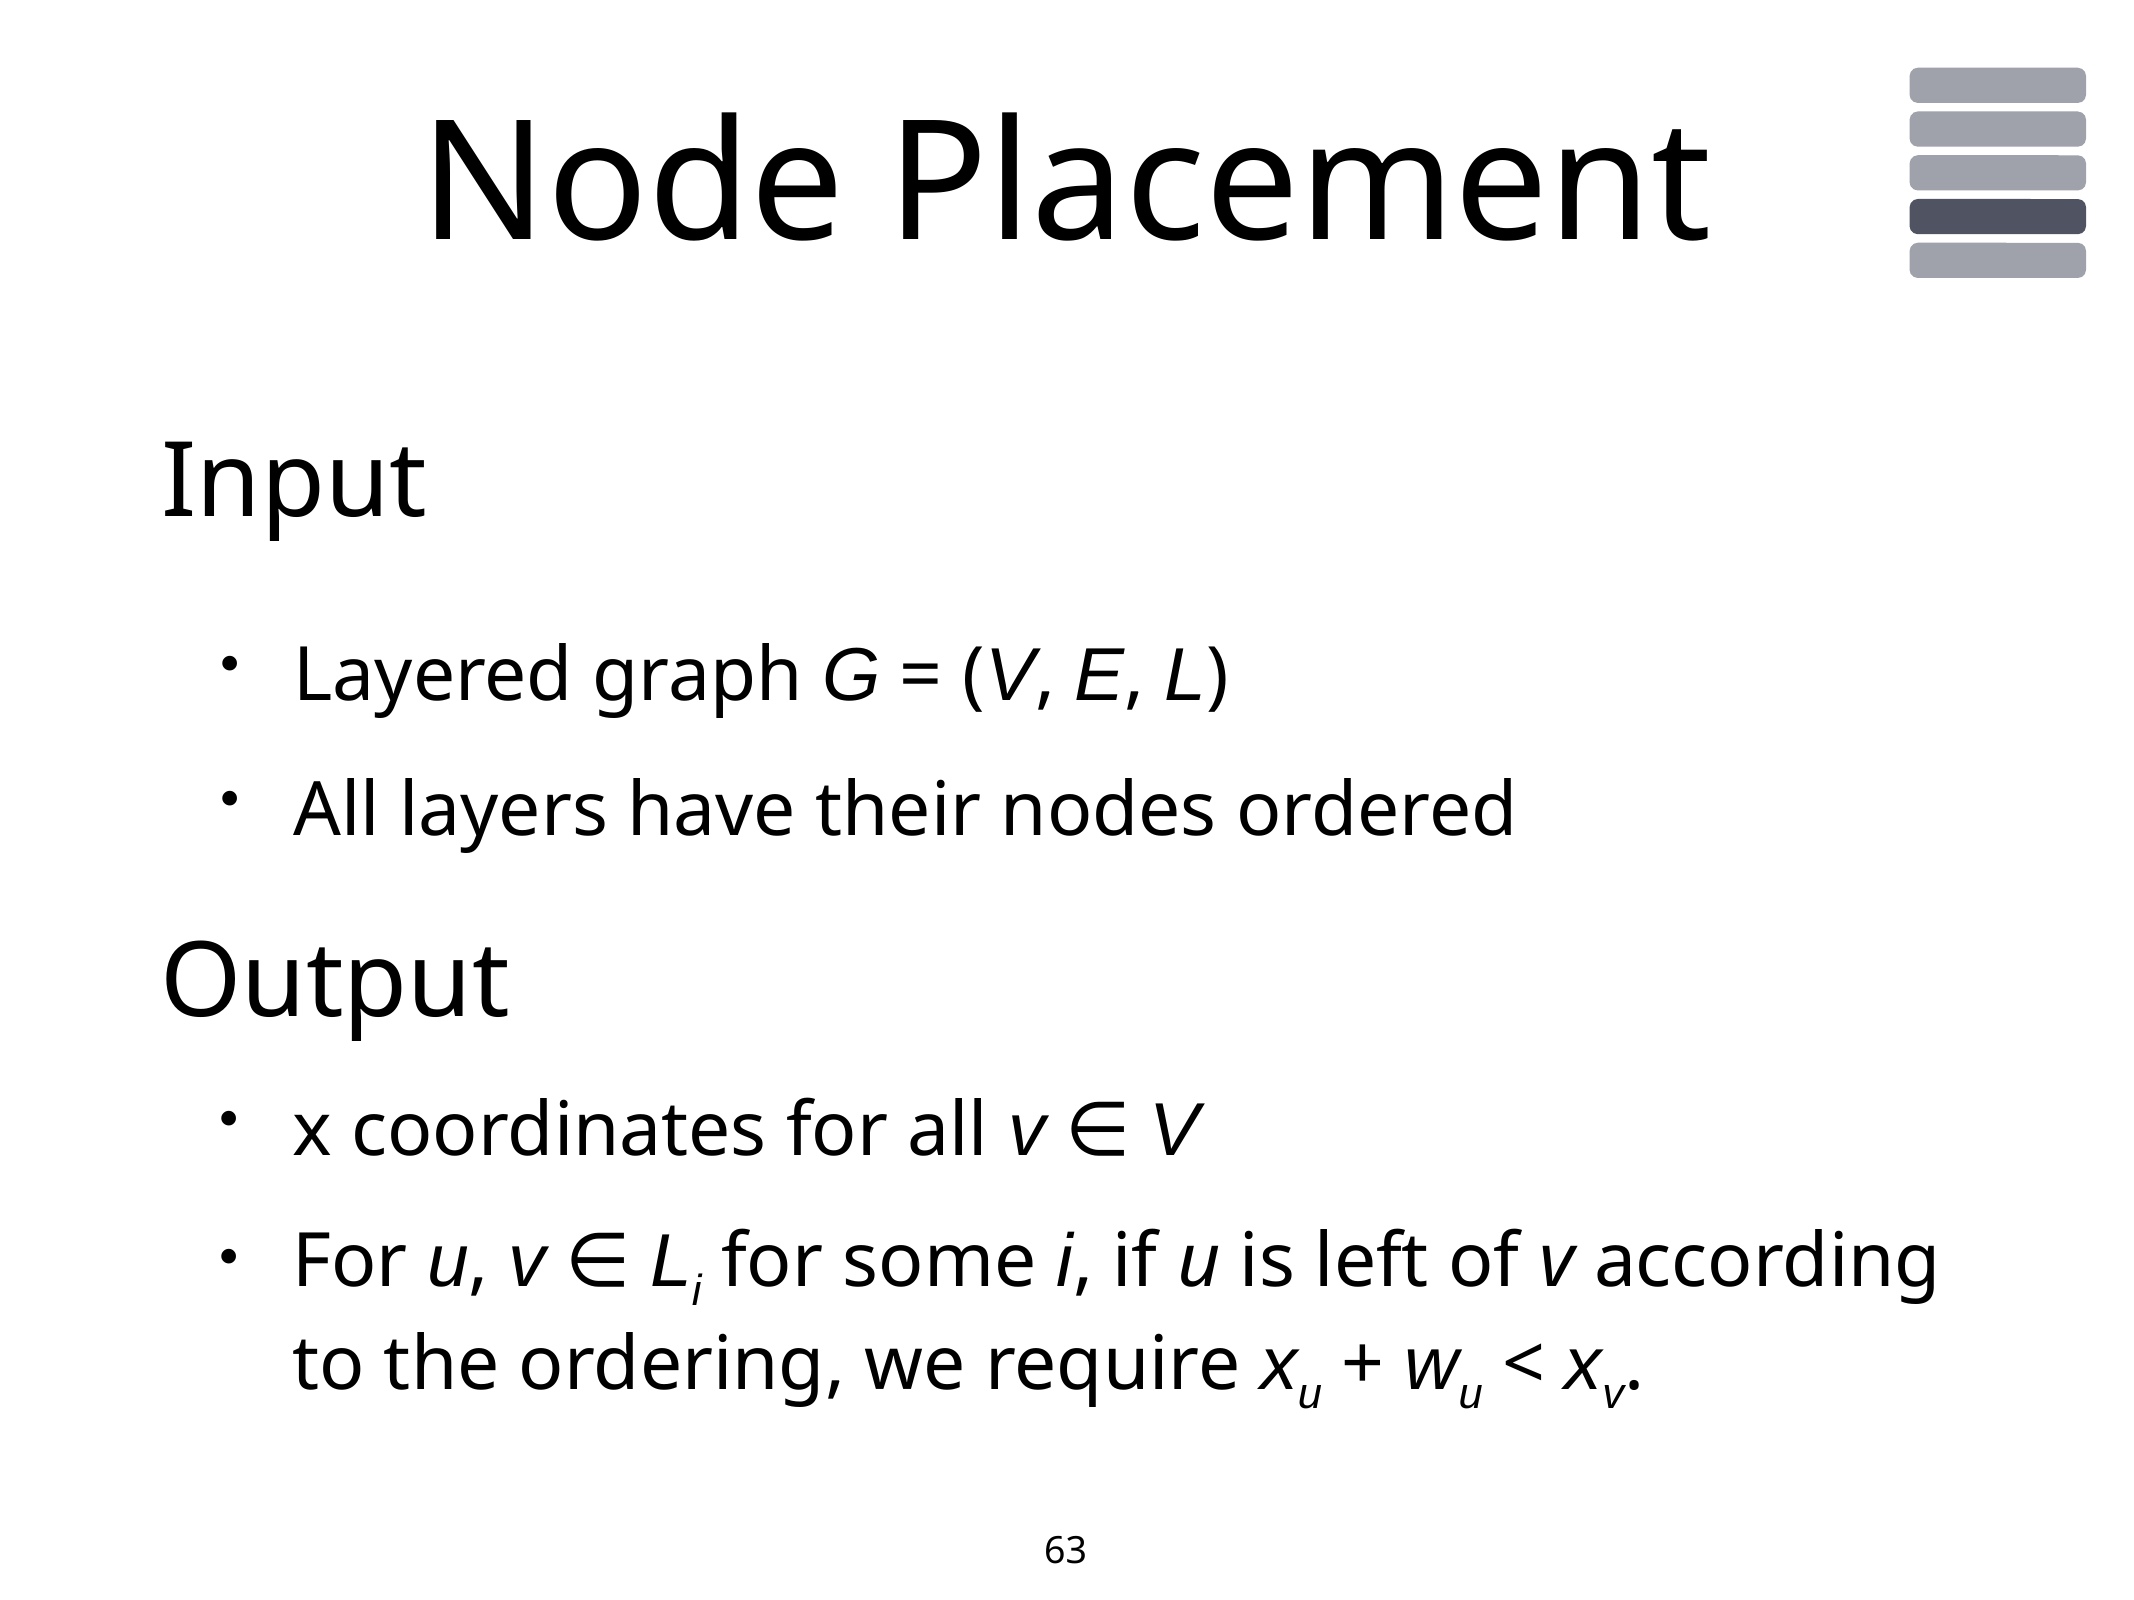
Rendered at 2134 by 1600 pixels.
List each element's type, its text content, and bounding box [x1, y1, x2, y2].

text_box Layered graph G = (V, E, L) All layers have their nodes ordered [212, 571, 1527, 859]
text_box Input [153, 404, 436, 546]
slide_number 63 [1034, 1517, 1097, 1581]
text_box Output [152, 904, 519, 1046]
title Node Placement [155, 0, 1978, 351]
text_box x coordinates for all v ∈ V For u, v ∈ Li for some i, if u is left of v according to the ordering, we require xu + wu < xv. [210, 1071, 1950, 1425]
